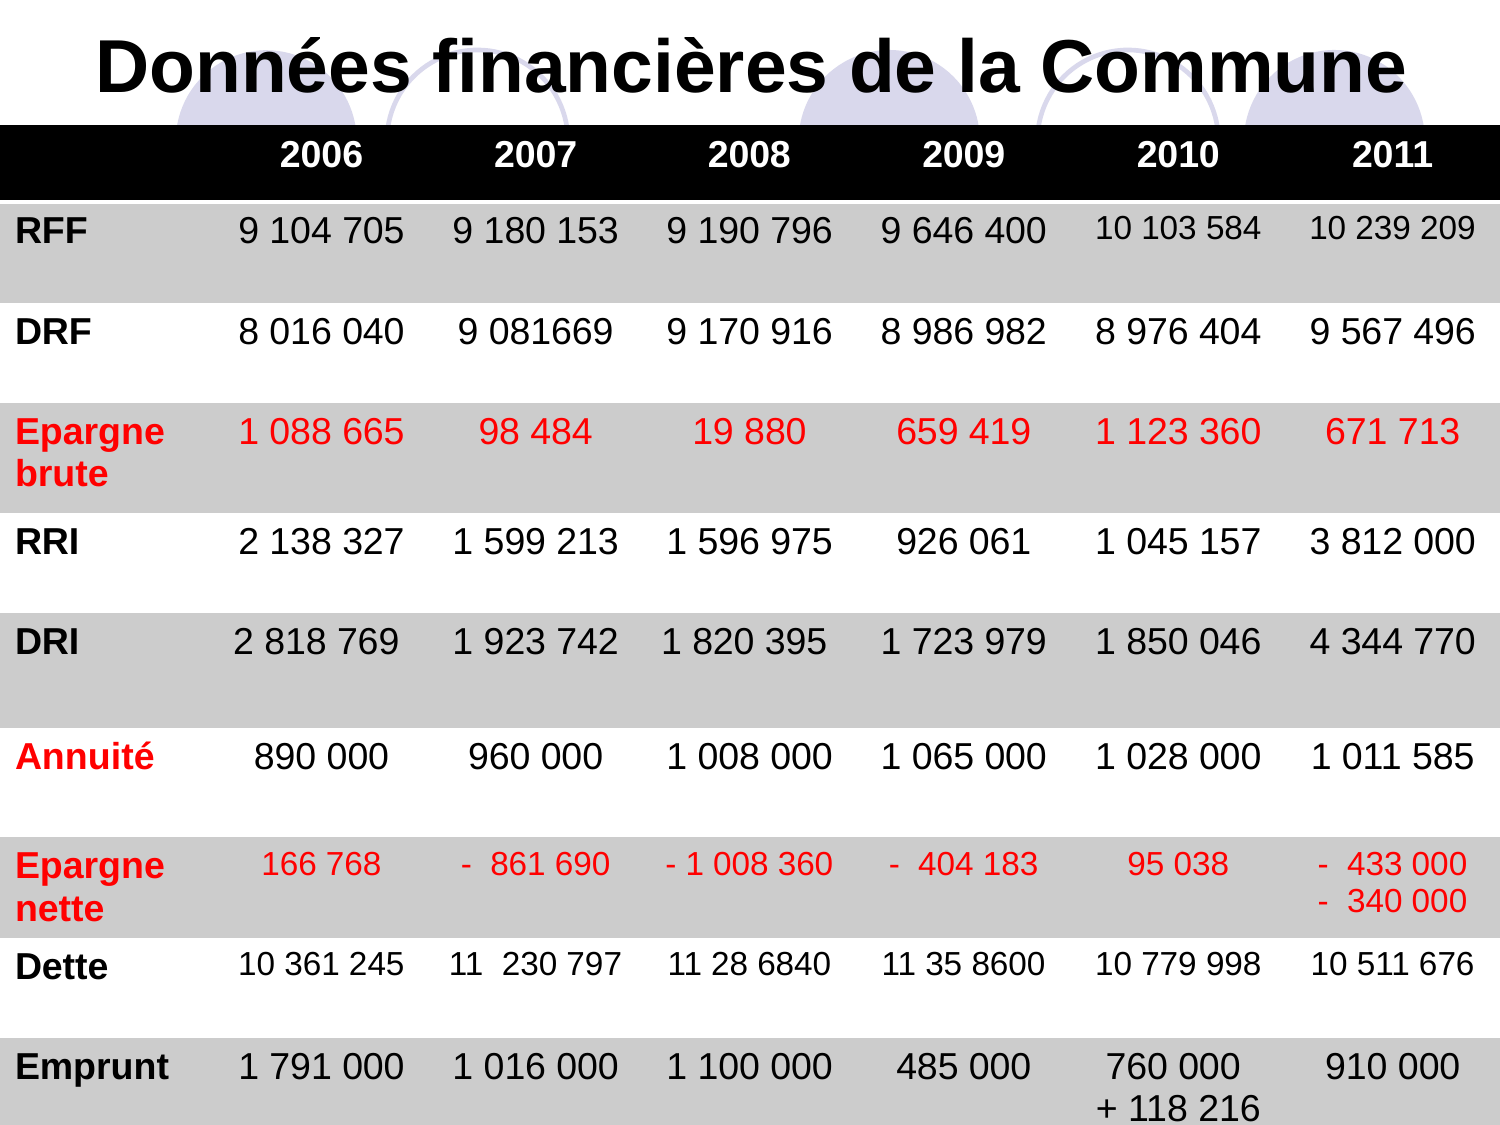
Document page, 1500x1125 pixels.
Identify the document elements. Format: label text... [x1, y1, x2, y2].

table_cell 9 081669 [429, 303, 643, 403]
table_cell 11 35 8600 [856, 938, 1071, 1038]
table_cell Epargne nette [0, 837, 214, 938]
table_cell DRF [0, 303, 214, 403]
table_cell 1 100 000 [643, 1038, 856, 1125]
table_header 2008 [643, 125, 856, 200]
table_cell 1 791 000 [214, 1038, 429, 1125]
table_cell Emprunt [0, 1038, 214, 1125]
table_header 2009 [856, 125, 1071, 200]
table_cell 19 880 [643, 403, 856, 513]
table_cell 98 484 [429, 403, 643, 513]
table_header 2007 [429, 125, 643, 200]
table_cell 2 818 769 [214, 613, 429, 728]
table_cell 1 088 665 [214, 403, 429, 513]
title Données financières de la Commune [76, 0, 1428, 125]
table_cell 1 011 585 [1286, 728, 1500, 837]
table_cell 10 779 998 [1071, 938, 1286, 1038]
table_cell 485 000 [856, 1038, 1071, 1125]
table_cell 9 170 916 [643, 303, 856, 403]
table_cell 1 008 000 [643, 728, 856, 837]
table_cell 9 567 496 [1286, 303, 1500, 403]
table_cell 10 361 245 [214, 938, 429, 1038]
table_cell Dette [0, 938, 214, 1038]
table_cell 1 123 360 [1071, 403, 1286, 513]
table_cell 926 061 [856, 513, 1071, 613]
table_cell - 433 000 - 340 000 [1286, 837, 1500, 938]
table_cell 11 28 6840 [643, 938, 856, 1038]
table_cell 1 065 000 [856, 728, 1071, 837]
table_cell 960 000 [429, 728, 643, 837]
table_cell 10 103 584 [1071, 204, 1286, 303]
table_header 2006 [214, 125, 429, 200]
table_header 2010 [1071, 125, 1286, 200]
table_cell 8 016 040 [214, 303, 429, 403]
table_cell 10 511 676 [1286, 938, 1500, 1038]
table_cell 1 850 046 [1071, 613, 1286, 728]
table_cell RRI [0, 513, 214, 613]
table_cell 10 239 209 [1286, 204, 1500, 303]
table_cell 9 190 796 [643, 204, 856, 303]
table_cell 1 028 000 [1071, 728, 1286, 837]
table_cell 9 646 400 [856, 204, 1071, 303]
table_cell 11 230 797 [429, 938, 643, 1038]
table_cell 1 596 975 [643, 513, 856, 613]
table_cell 8 976 404 [1071, 303, 1286, 403]
table_cell 1 599 213 [429, 513, 643, 613]
table_cell 9 104 705 [214, 204, 429, 303]
table_cell 910 000 [1286, 1038, 1500, 1125]
table_cell 1 820 395 [643, 613, 856, 728]
table_cell 760 000 + 118 216 [1071, 1038, 1286, 1125]
table_cell DRI [0, 613, 214, 728]
table_cell 95 038 [1071, 837, 1286, 938]
table_cell 3 812 000 [1286, 513, 1500, 613]
table_cell - 1 008 360 [643, 837, 856, 938]
table_header 2011 [1286, 125, 1500, 200]
table_cell 8 986 982 [856, 303, 1071, 403]
table_cell - 404 183 [856, 837, 1071, 938]
table_cell 9 180 153 [429, 204, 643, 303]
table_cell 671 713 [1286, 403, 1500, 513]
table_cell 1 016 000 [429, 1038, 643, 1125]
table_cell Annuité [0, 728, 214, 837]
table_cell Epargne brute [0, 403, 214, 513]
table_header [0, 125, 214, 200]
table_cell 1 723 979 [856, 613, 1071, 728]
table_cell - 861 690 [429, 837, 643, 938]
table_cell 659 419 [856, 403, 1071, 513]
table_cell RFF [0, 204, 214, 303]
table_cell 890 000 [214, 728, 429, 837]
table_cell 2 138 327 [214, 513, 429, 613]
table_cell 166 768 [214, 837, 429, 938]
table_cell 1 045 157 [1071, 513, 1286, 613]
table_cell 1 923 742 [429, 613, 643, 728]
table_cell 4 344 770 [1286, 613, 1500, 728]
